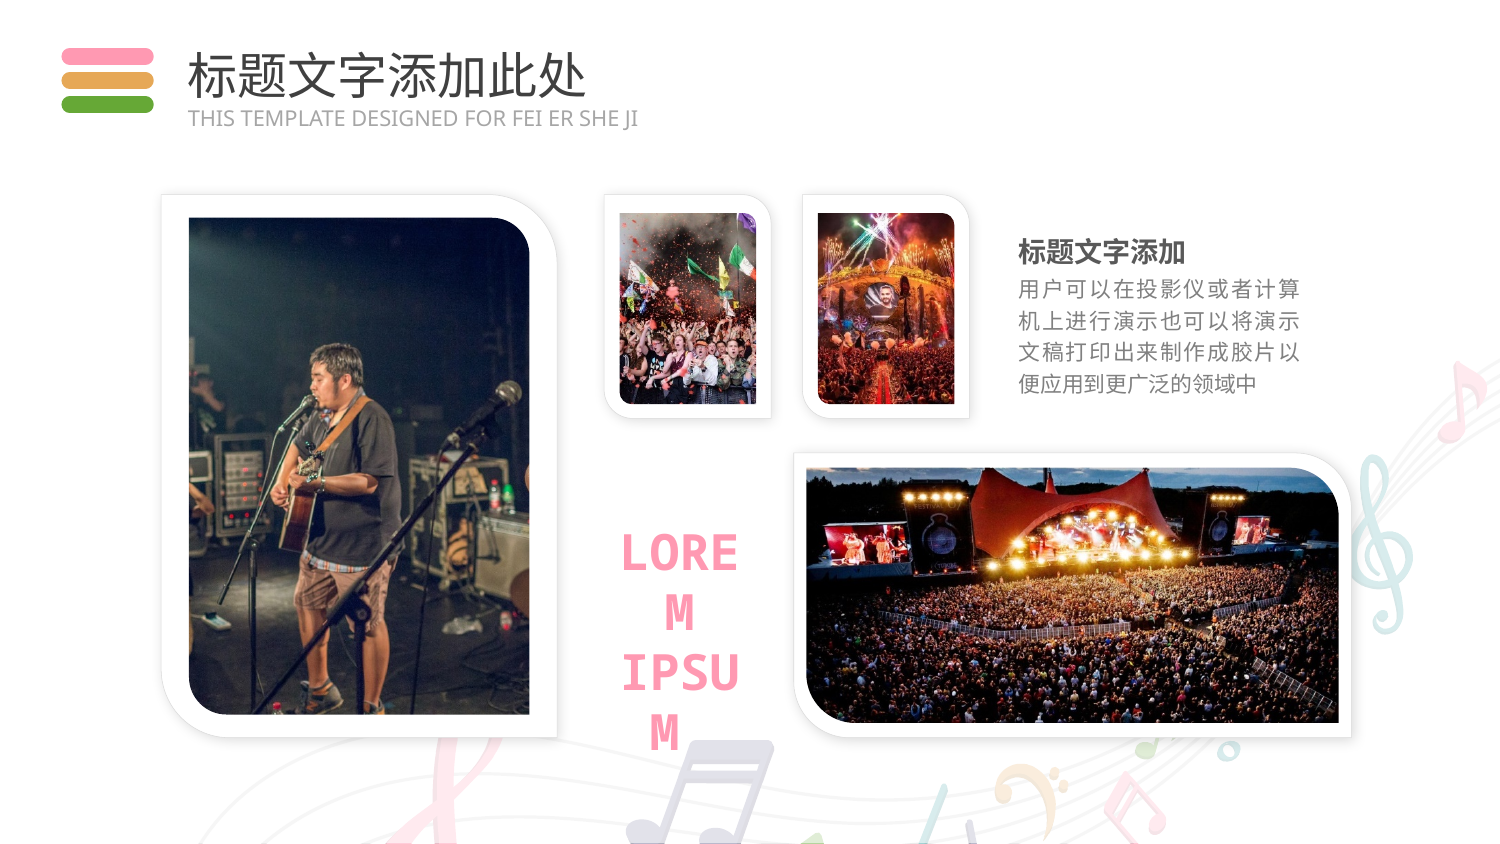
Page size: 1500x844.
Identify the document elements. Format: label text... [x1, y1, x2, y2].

text_box [792, 451, 1335, 719]
text_box LOREM IPSUM [590, 513, 770, 768]
text_box [603, 193, 773, 420]
picture [188, 217, 530, 715]
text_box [69, 56, 146, 105]
text_box [160, 193, 559, 739]
picture [619, 212, 757, 405]
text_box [1003, 219, 1316, 406]
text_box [173, 37, 750, 139]
picture [806, 467, 1339, 723]
text_box [810, 472, 1353, 739]
picture [817, 212, 955, 405]
text_box [801, 193, 971, 420]
